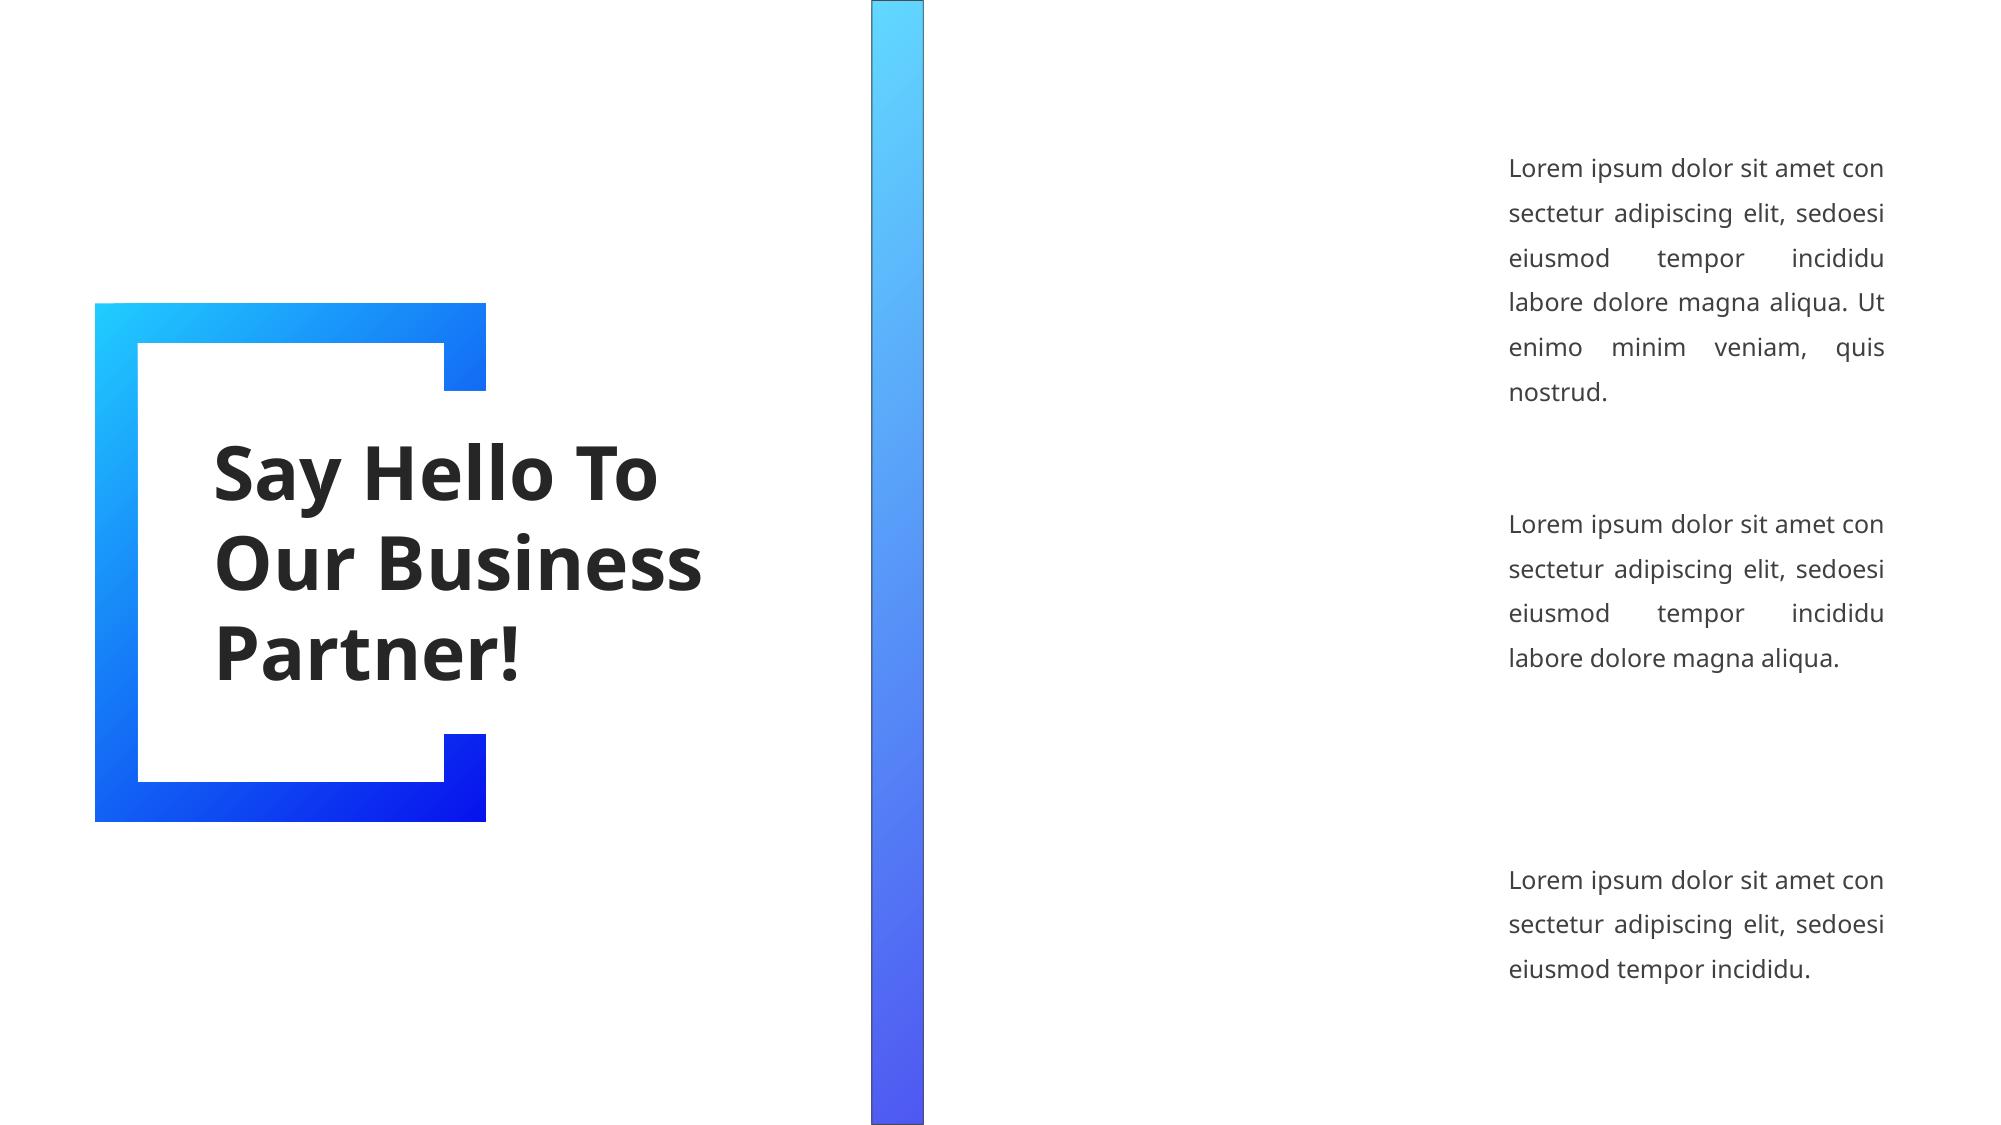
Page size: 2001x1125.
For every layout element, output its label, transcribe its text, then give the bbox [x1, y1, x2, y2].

text_box Lorem ipsum dolor sit amet con sectetur adipiscing elit, sedoesi eiusmod tempor incididu. [1493, 841, 1901, 992]
text_box Lorem ipsum dolor sit amet con sectetur adipiscing elit, sedoesi eiusmod tempor incididu labore dolore magna aliqua. [1493, 485, 1901, 681]
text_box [95, 303, 764, 822]
picture [871, 0, 1397, 1125]
text_box Lorem ipsum dolor sit amet con sectetur adipiscing elit, sedoesi eiusmod tempor incididu labore dolore magna aliqua. Ut enimo minim veniam, quis nostrud. [1493, 129, 1901, 414]
